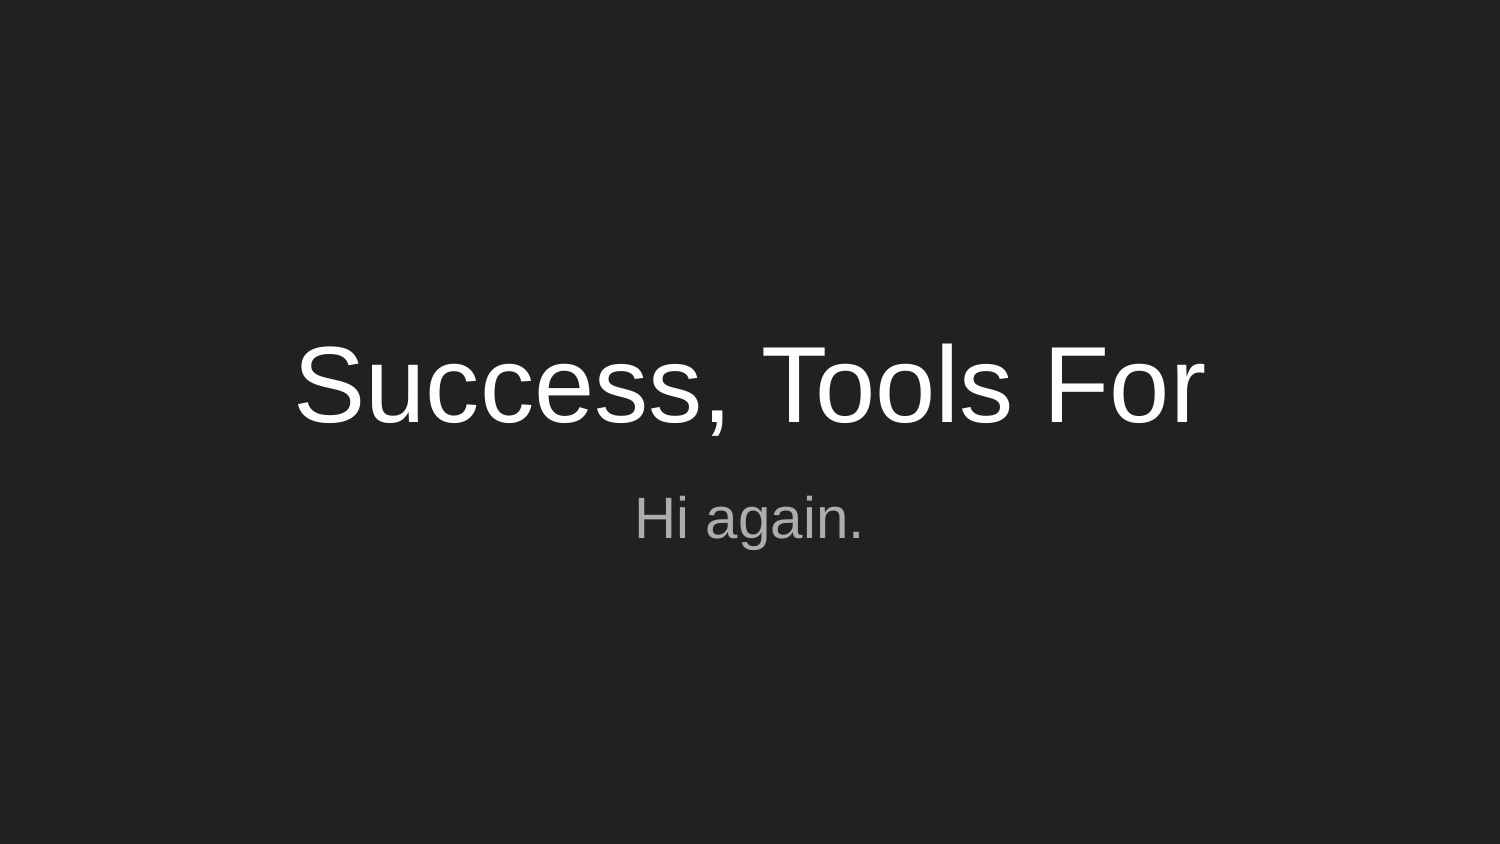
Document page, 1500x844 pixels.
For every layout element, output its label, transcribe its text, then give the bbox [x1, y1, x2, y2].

subtitle Hi again. [51, 464, 1449, 595]
title Success, Tools For [51, 122, 1449, 459]
